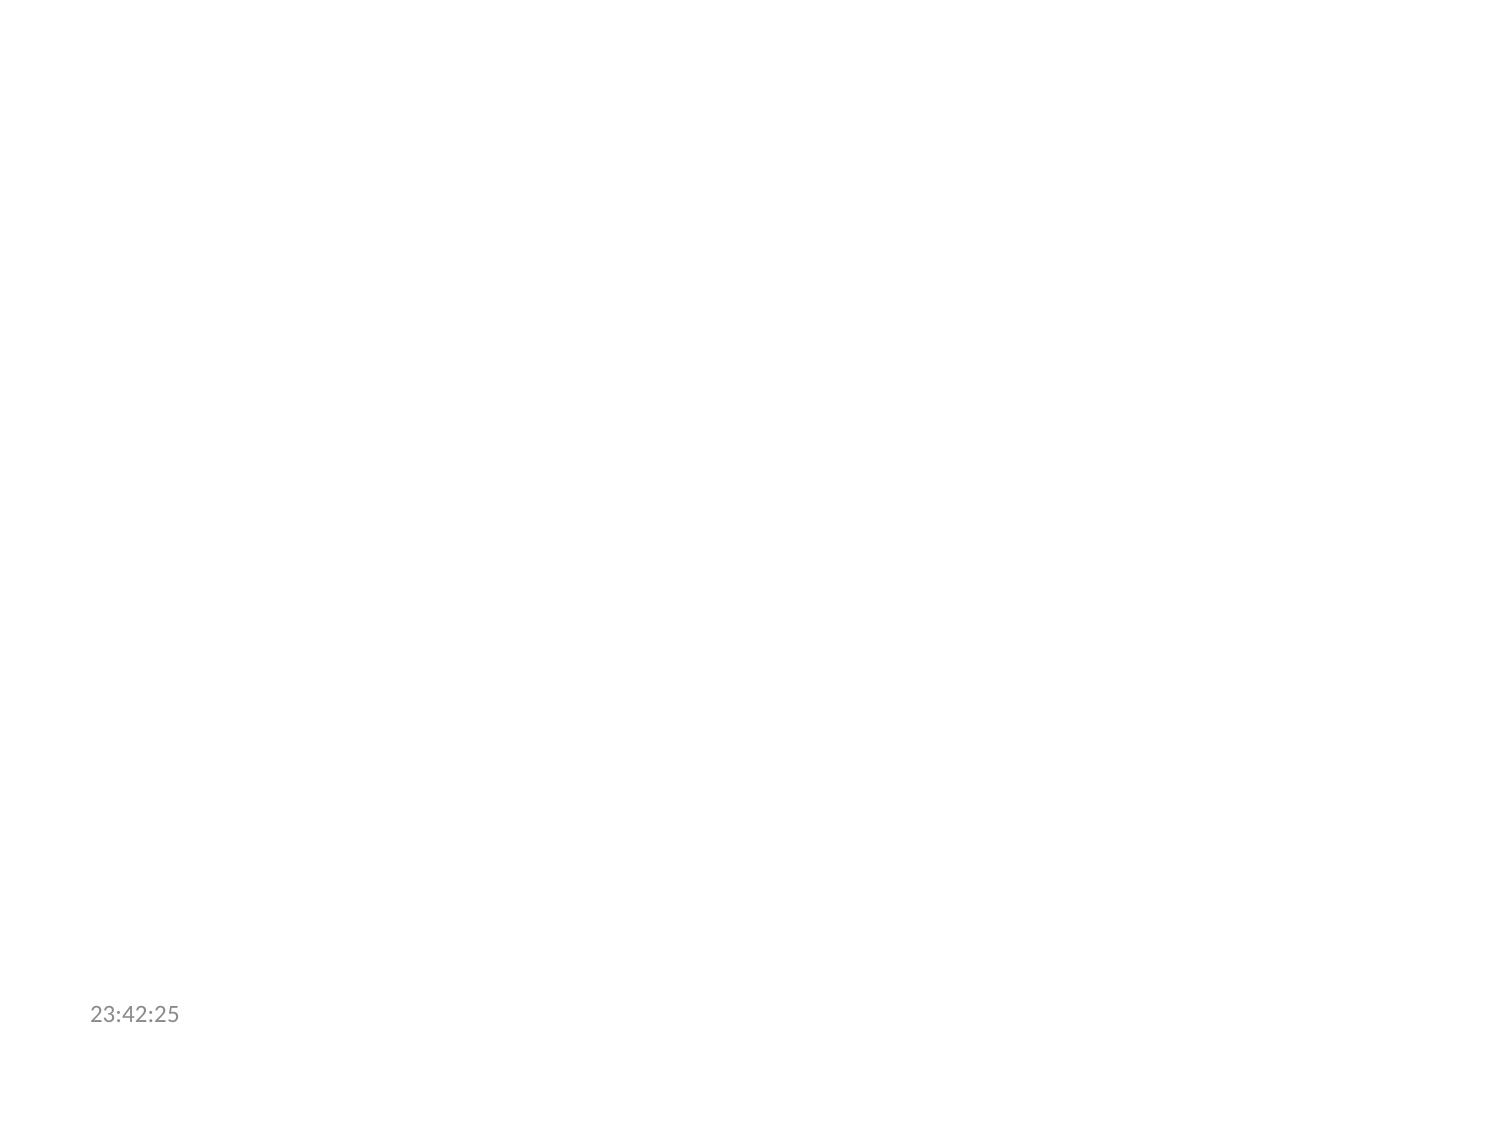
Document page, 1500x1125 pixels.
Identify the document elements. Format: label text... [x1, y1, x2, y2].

text_box 15:35:09 [75, 982, 425, 1043]
